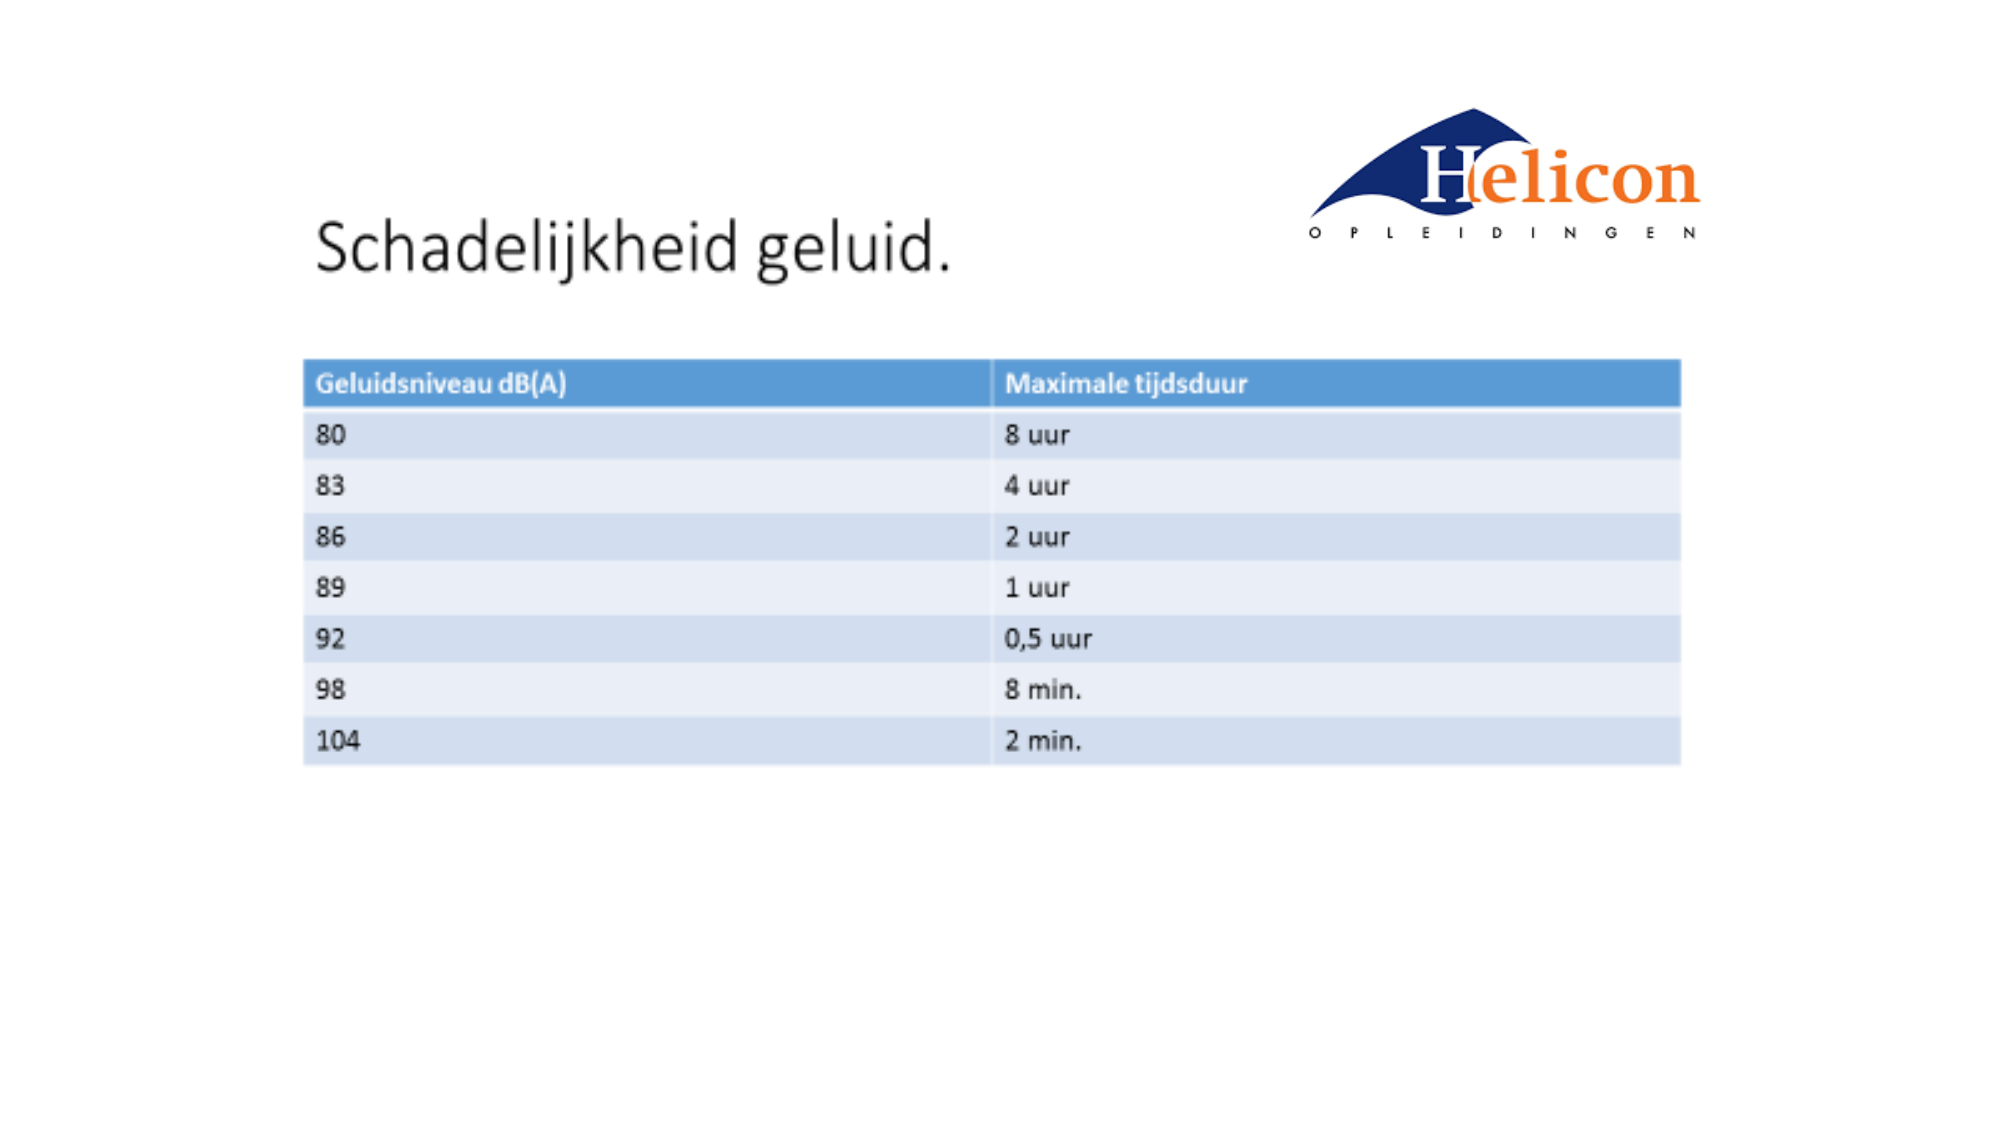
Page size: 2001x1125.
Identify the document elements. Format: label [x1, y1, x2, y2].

picture [194, 22, 1792, 1050]
